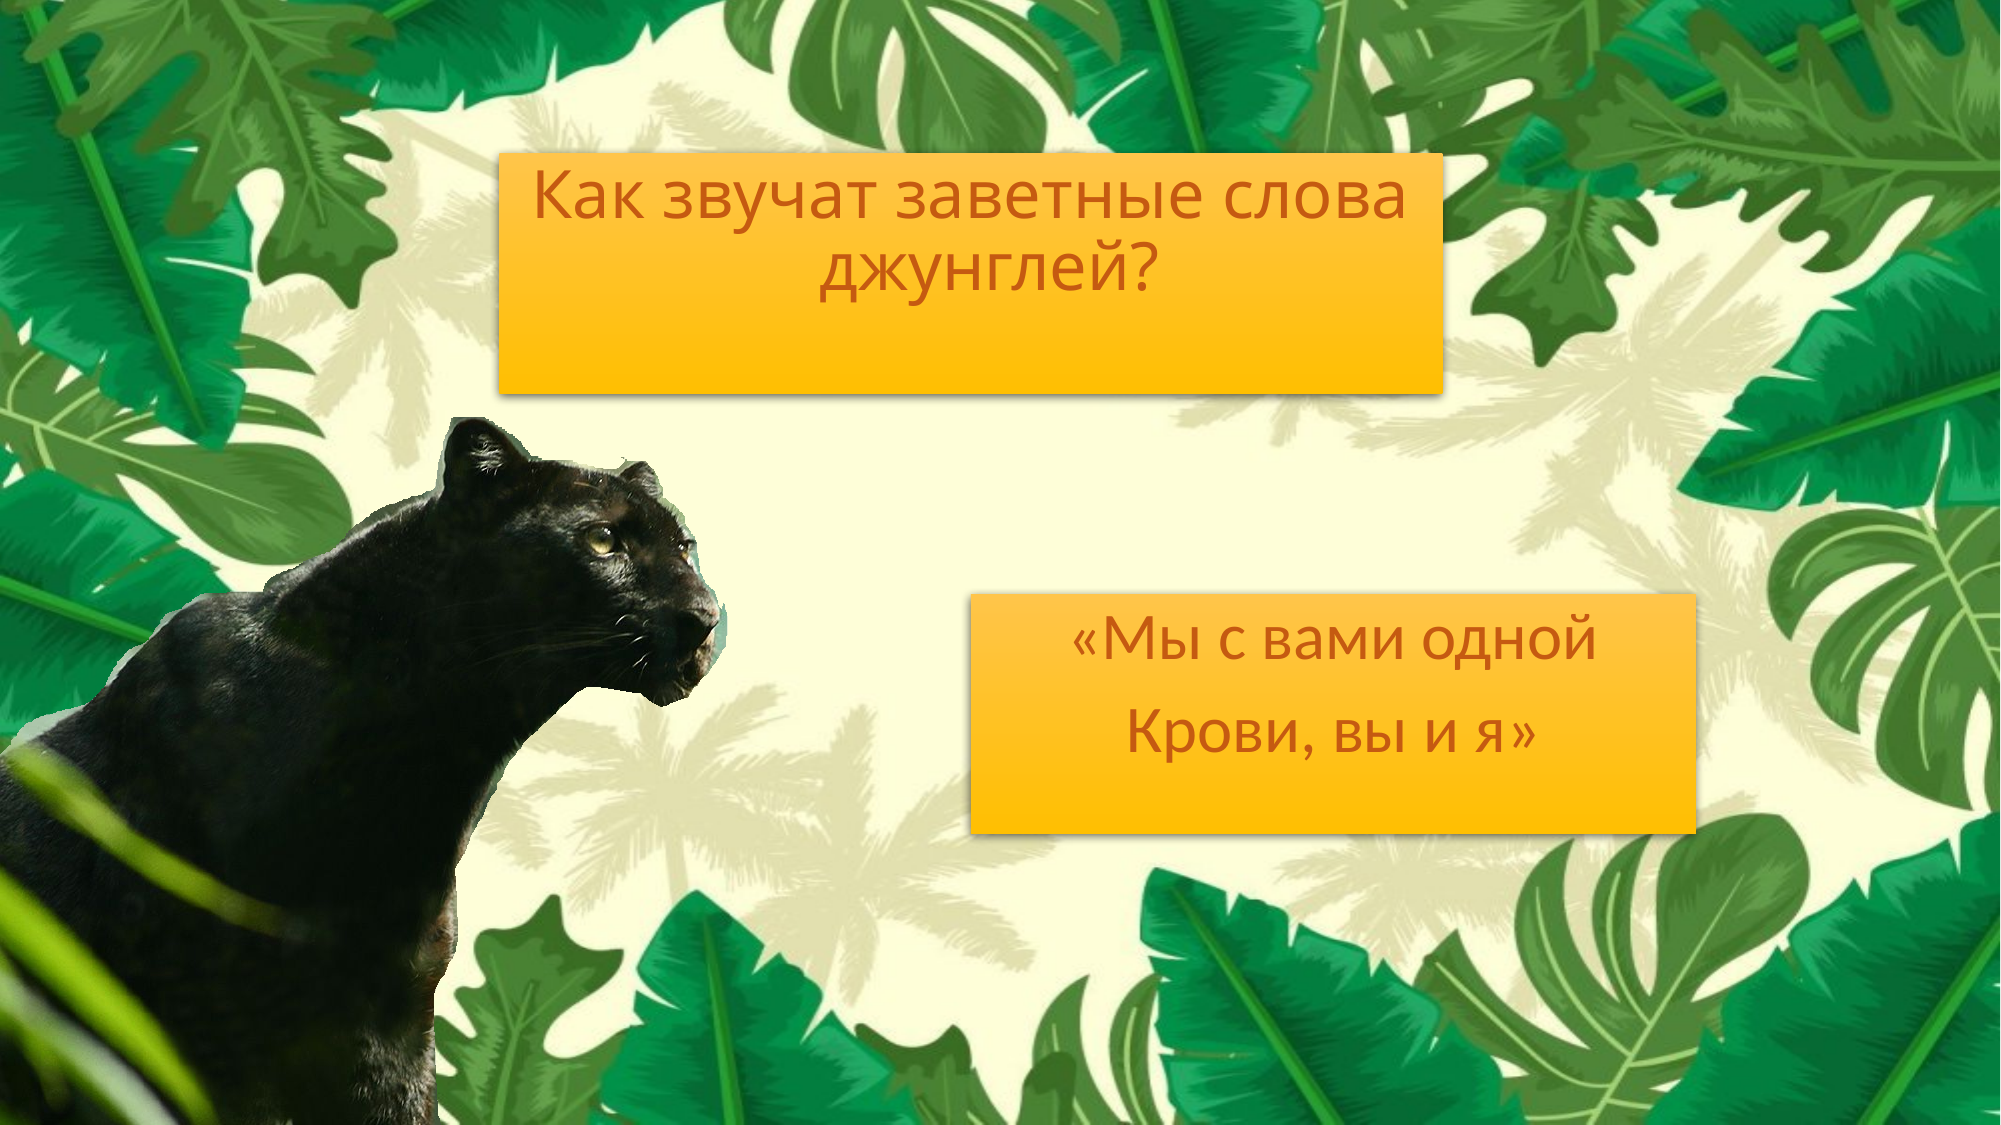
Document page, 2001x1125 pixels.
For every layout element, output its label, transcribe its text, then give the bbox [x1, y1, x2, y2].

picture [0, 0, 2001, 1125]
text_box «Мы с вами одной Крови, вы и я» [970, 594, 1696, 834]
text_box Как звучат заветные слова джунглей? [499, 153, 1443, 394]
